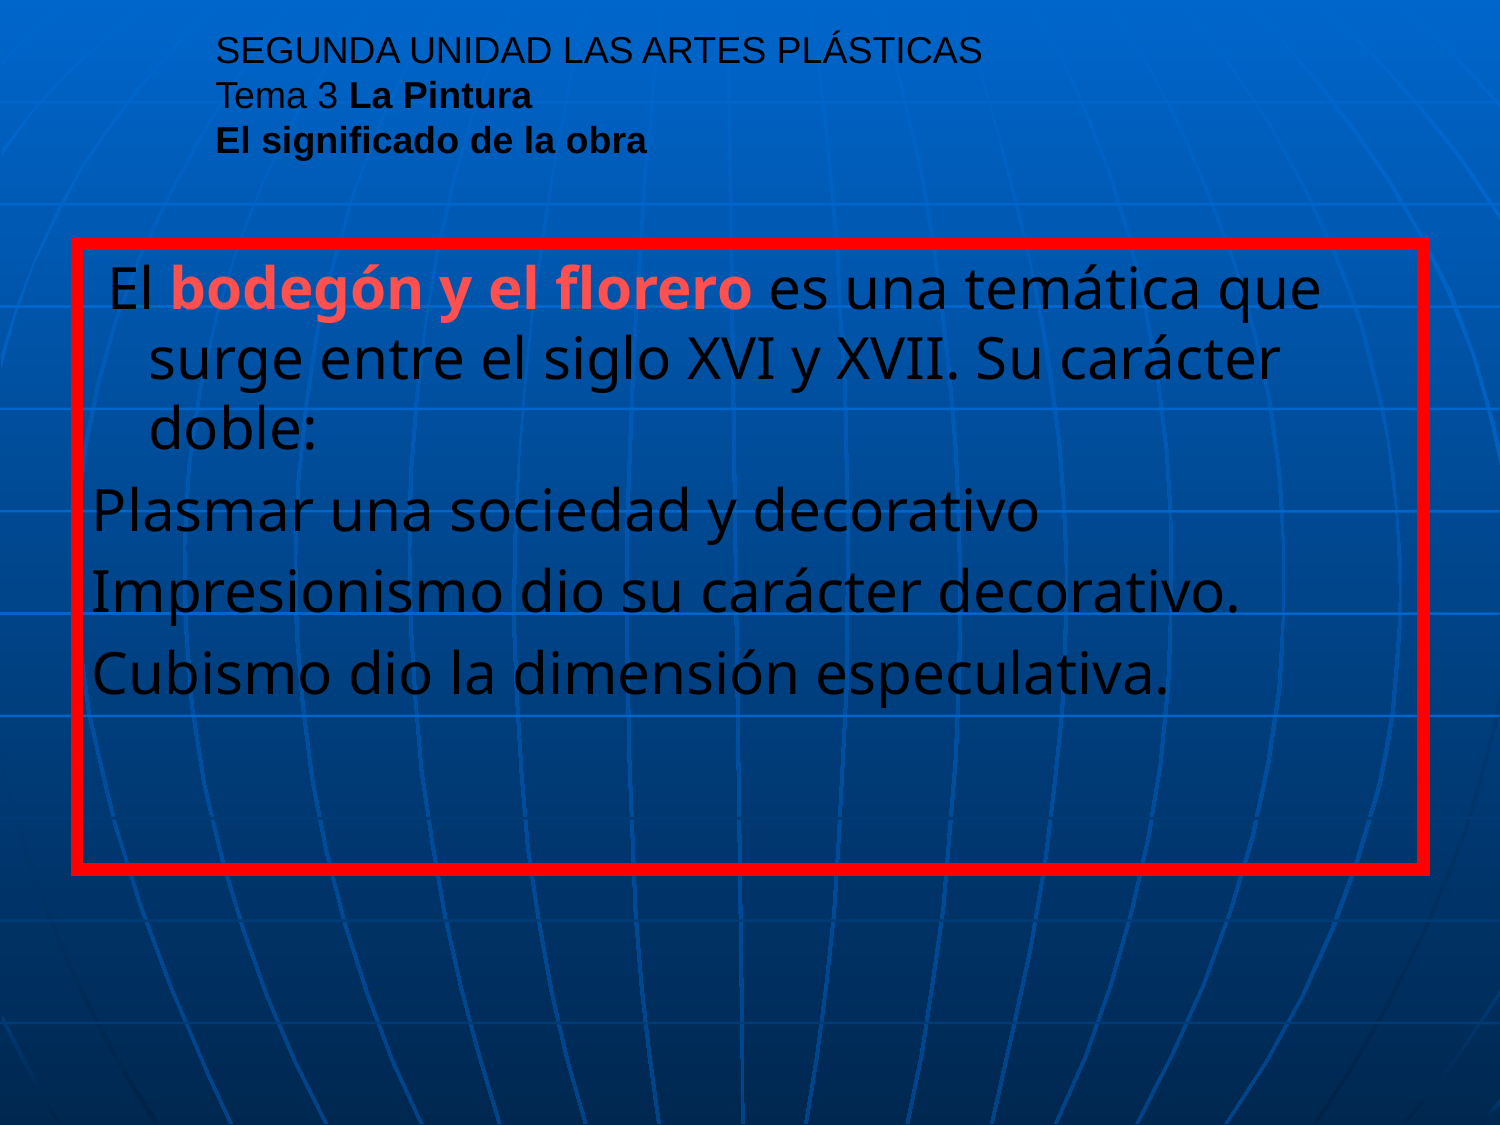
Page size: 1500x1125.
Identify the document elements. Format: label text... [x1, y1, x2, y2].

title SEGUNDA UNIDAD LAS ARTES PLÁSTICAS Tema 3 La Pintura El significado de la obra [0, 0, 1200, 188]
list El bodegón y el florero es una temática que surge entre el siglo XVI y XVII. Su carácter doble: Plasmar una sociedad y decorativo Impresionismo dio su carácter decorativo. Cubismo dio la dimensión especulativa. [76, 243, 1424, 870]
